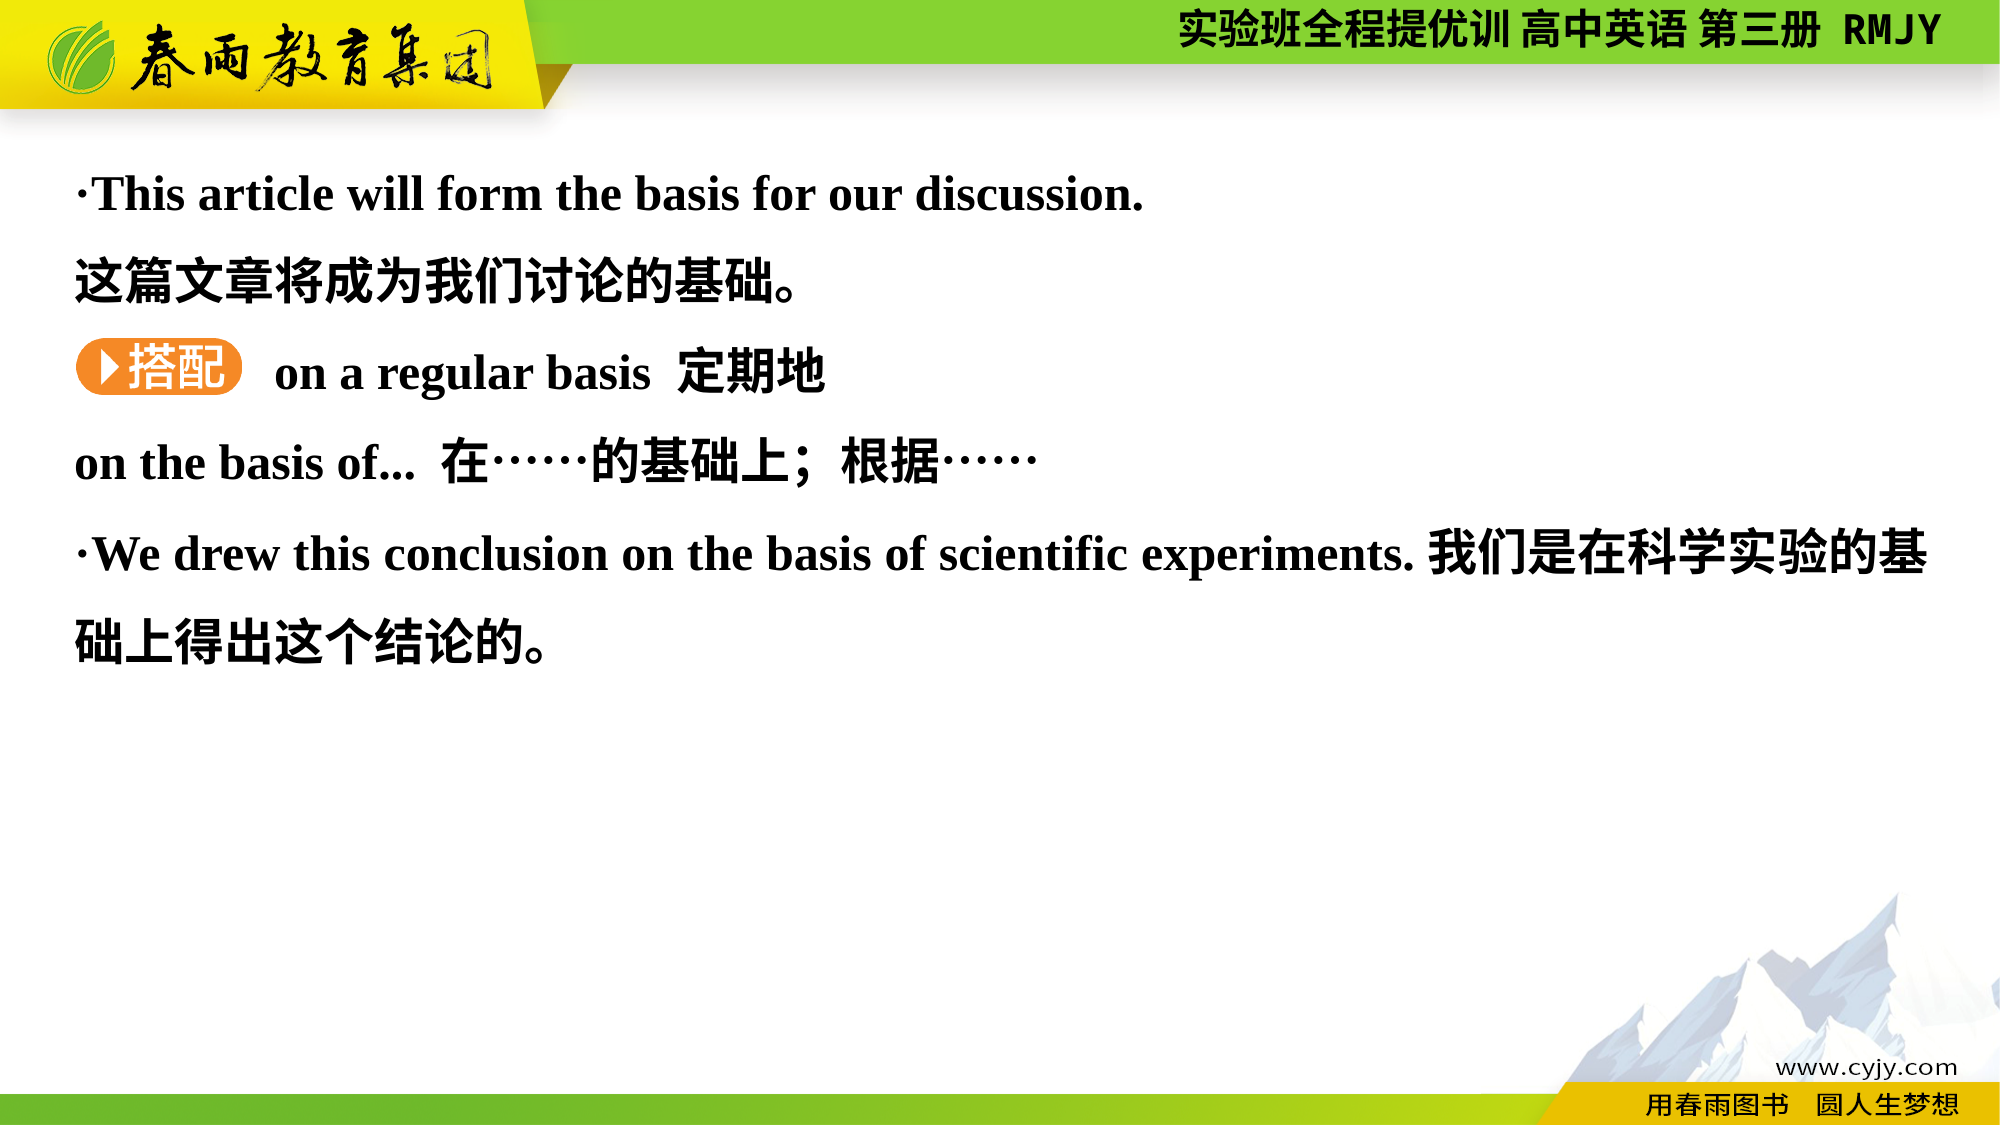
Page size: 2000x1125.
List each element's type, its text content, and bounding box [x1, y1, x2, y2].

list ·This article will form the basis for our discussion. 这篇文章将成为我们讨论的基础。 on a regular basis 定期地 on the basis of... 在……的基础上；根据…… ·We drew this conclusion on the basis of scientific experiments.我们是在科学实验的基础上得出这个结论的。 [59, 122, 1944, 672]
picture [0, 0, 2000, 1125]
